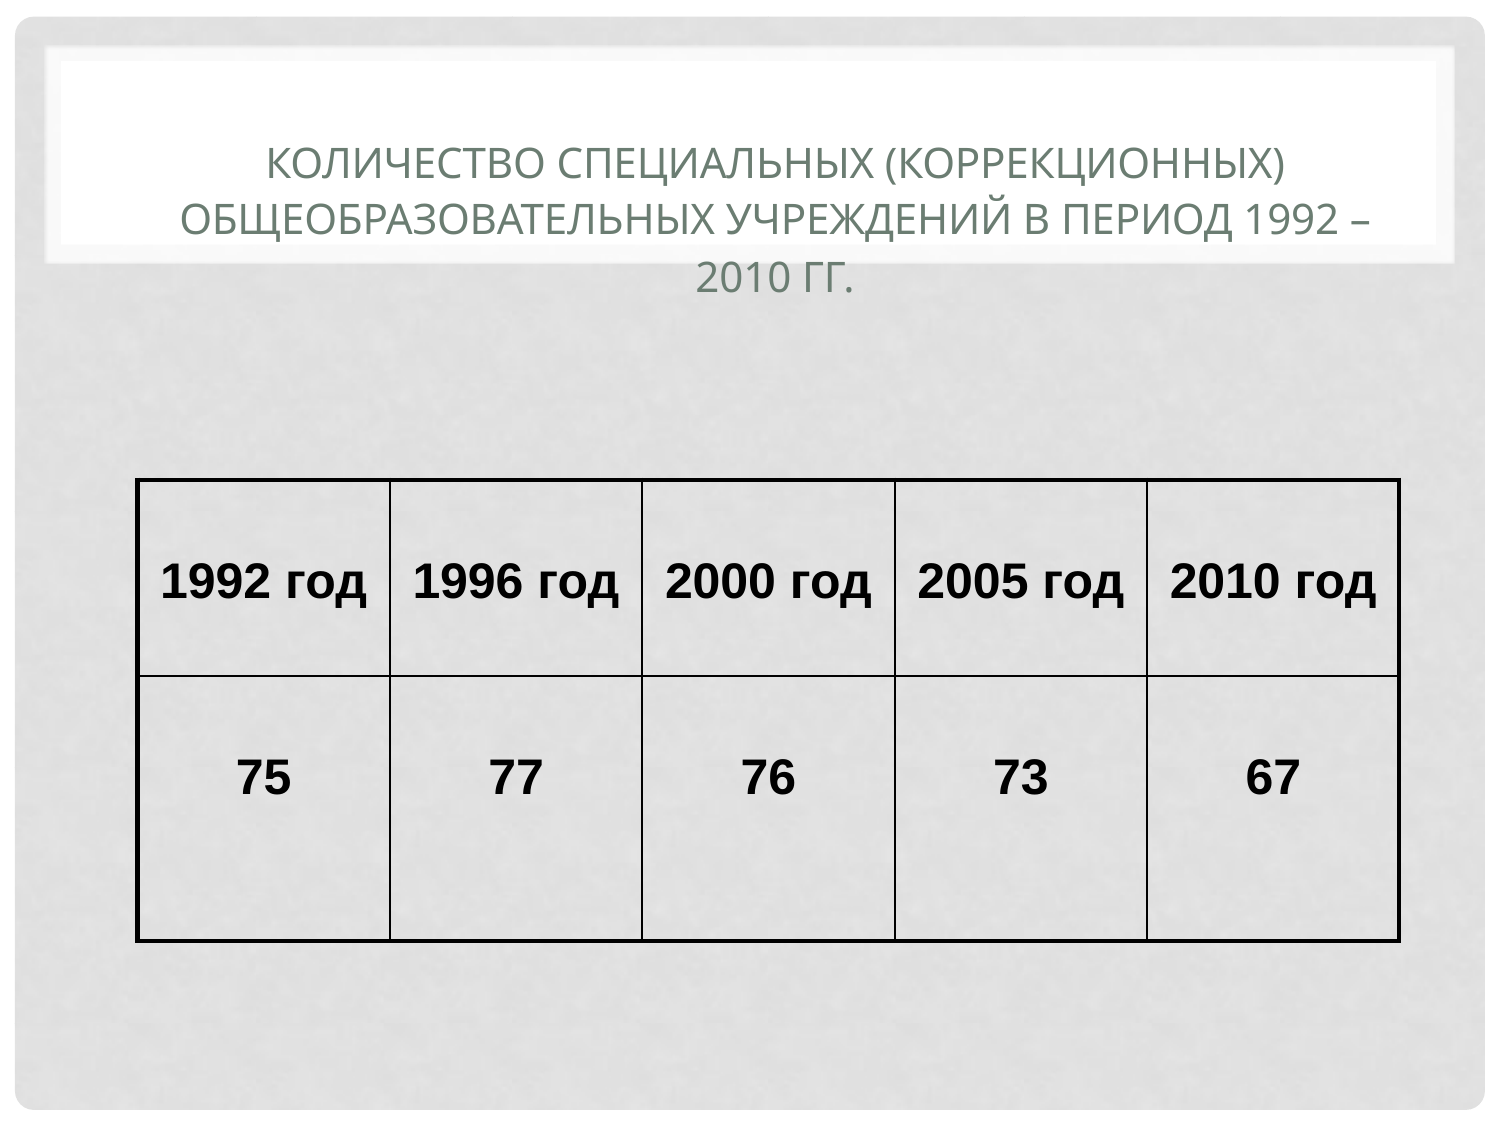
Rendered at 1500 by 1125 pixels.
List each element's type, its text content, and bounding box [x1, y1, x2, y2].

table_header 2010 год [1148, 482, 1397, 675]
title Количество специальных (коррекционных) общеобразовательных учреждений в период 1992 – 2010 гг. [125, 125, 1425, 313]
table_cell 75 [140, 677, 389, 939]
table_header 1992 год [140, 482, 389, 675]
table_cell 73 [896, 677, 1146, 939]
table_header 1996 год [391, 482, 641, 675]
table_cell 77 [391, 677, 641, 939]
table_cell 67 [1148, 677, 1397, 939]
table_header 2005 год [896, 482, 1146, 675]
table_header 2000 год [643, 482, 894, 675]
table_cell 76 [643, 677, 894, 939]
